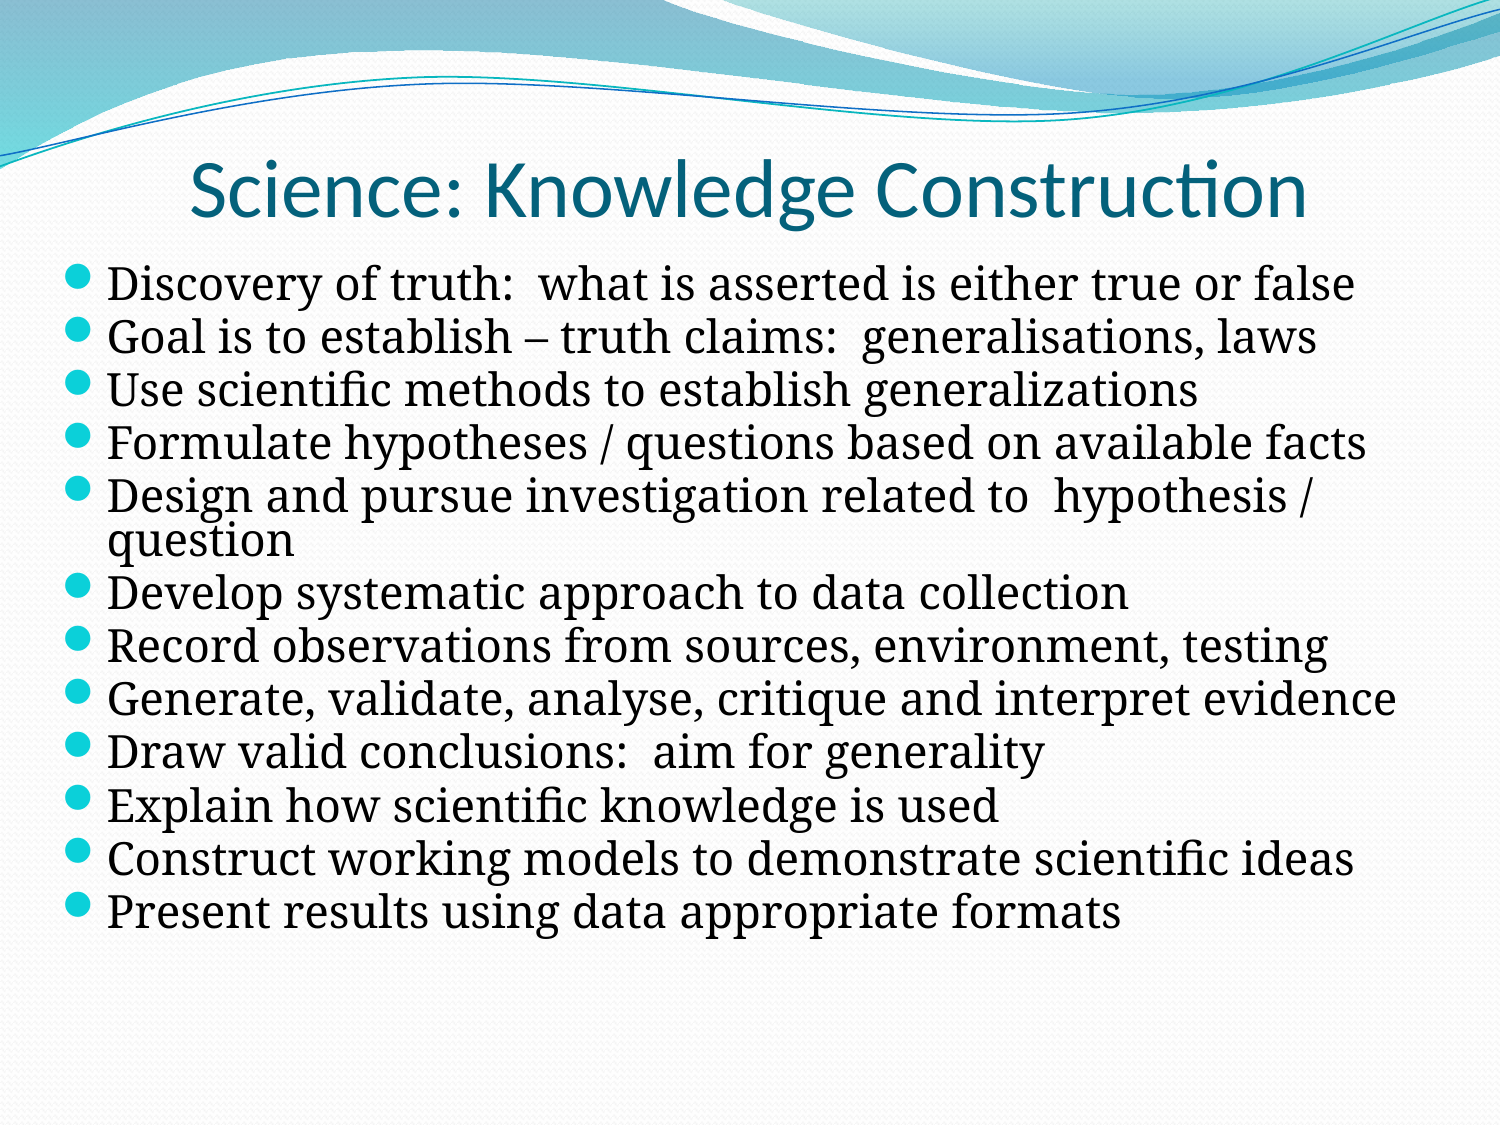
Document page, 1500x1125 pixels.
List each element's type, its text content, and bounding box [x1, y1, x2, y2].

list Discovery of truth: what is asserted is either true or false Goal is to establish – truth claims: generalisations, laws Use scientific methods to establish generalizations Formulate hypotheses / questions based on available facts Design and pursue investigation related to hypothesis / question Develop systematic approach to data collection Record observations from sources, environment, testing Generate, validate, analyse, critique and interpret evidence Draw valid conclusions: aim for generality Explain how scientific knowledge is used Construct working models to demonstrate scientific ideas Present results using data appropriate formats [46, 257, 1472, 1032]
title Science: Knowledge Construction [75, 115, 1425, 235]
